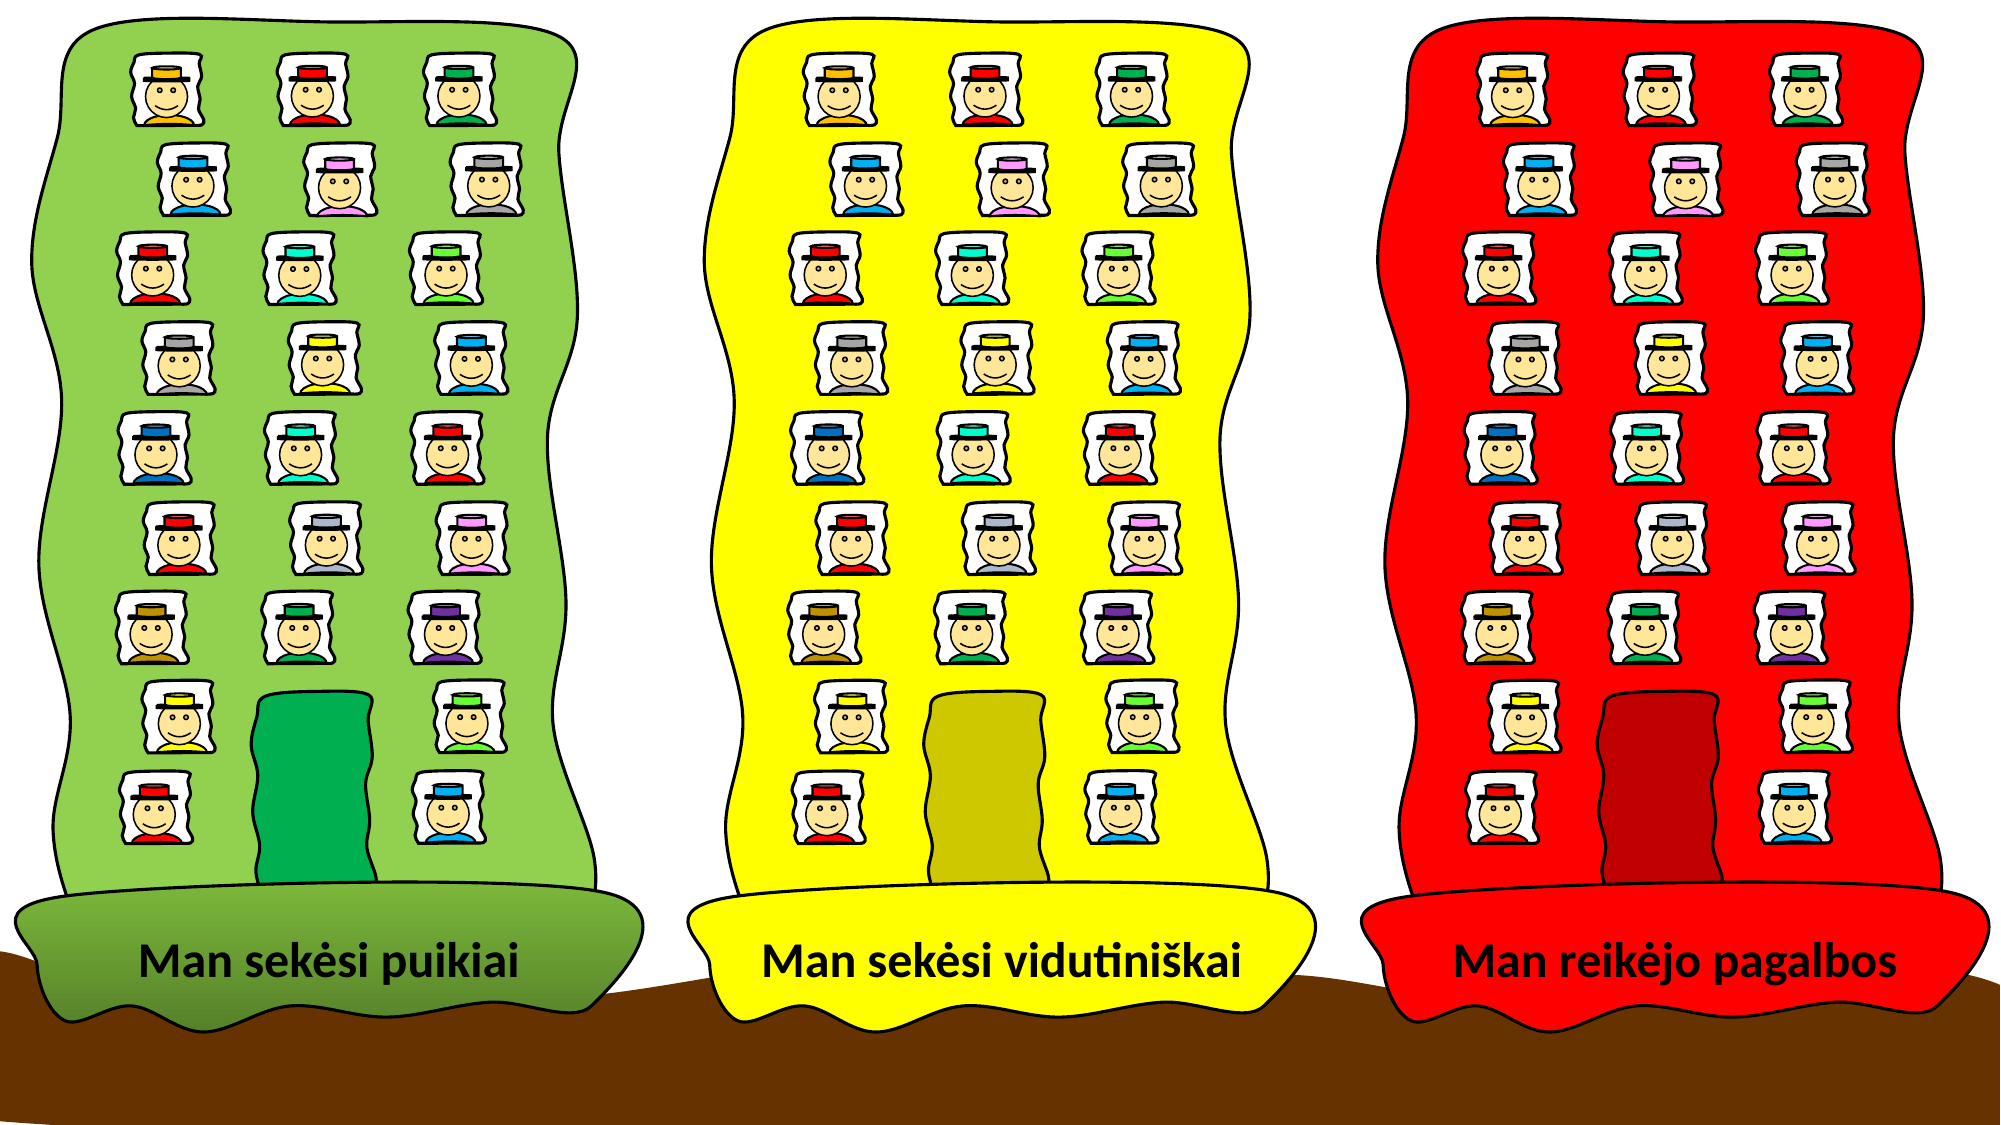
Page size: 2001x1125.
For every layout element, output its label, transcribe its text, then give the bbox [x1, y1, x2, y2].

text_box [299, 334, 351, 394]
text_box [950, 424, 1001, 484]
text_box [277, 424, 329, 484]
text_box [1781, 500, 1857, 576]
text_box [407, 590, 483, 665]
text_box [276, 603, 327, 663]
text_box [143, 66, 194, 126]
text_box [289, 65, 340, 125]
text_box [260, 590, 336, 665]
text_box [828, 514, 879, 574]
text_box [1121, 334, 1172, 394]
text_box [1622, 603, 1673, 663]
text_box [1768, 51, 1844, 127]
text_box [1486, 320, 1563, 396]
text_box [133, 424, 184, 484]
text_box [1083, 769, 1159, 845]
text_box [1794, 514, 1846, 574]
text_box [828, 335, 880, 395]
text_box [805, 424, 856, 484]
text_box [703, 17, 1270, 894]
text_box [250, 690, 378, 883]
text_box [1463, 410, 1539, 486]
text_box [1768, 604, 1819, 663]
text_box [788, 230, 864, 306]
text_box [789, 410, 865, 486]
text_box [1778, 678, 1854, 754]
text_box Man sekėsi puikiai [14, 881, 644, 1034]
text_box [1779, 320, 1855, 396]
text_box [1649, 514, 1700, 574]
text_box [466, 155, 517, 215]
text_box [129, 51, 205, 127]
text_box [131, 784, 182, 844]
text_box [1486, 679, 1563, 754]
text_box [425, 783, 476, 843]
text_box [828, 141, 905, 217]
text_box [1502, 335, 1553, 395]
text_box [1596, 690, 1724, 883]
text_box [934, 230, 1010, 306]
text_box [423, 244, 474, 304]
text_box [129, 244, 181, 304]
text_box [261, 230, 338, 306]
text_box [156, 693, 207, 753]
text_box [804, 784, 855, 844]
text_box Man reikėjo pagalbos [1360, 881, 1991, 1034]
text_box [829, 693, 880, 753]
text_box [1104, 678, 1181, 754]
text_box [115, 230, 191, 306]
text_box [1488, 500, 1564, 576]
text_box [1771, 783, 1822, 843]
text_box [1623, 245, 1674, 304]
text_box [114, 590, 190, 665]
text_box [1116, 693, 1167, 753]
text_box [1489, 66, 1541, 126]
text_box [933, 590, 1009, 665]
text_box [813, 320, 889, 396]
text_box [170, 155, 221, 215]
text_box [1097, 783, 1149, 843]
text_box [959, 320, 1036, 396]
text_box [448, 514, 500, 574]
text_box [1138, 155, 1189, 215]
text_box [922, 690, 1050, 883]
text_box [1108, 65, 1159, 125]
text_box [444, 693, 495, 753]
text_box [1106, 320, 1182, 396]
text_box [288, 500, 364, 576]
text_box [1080, 230, 1157, 306]
text_box [814, 500, 890, 576]
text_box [277, 245, 328, 304]
text_box [975, 141, 1051, 217]
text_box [949, 245, 1000, 304]
text_box [935, 410, 1012, 486]
text_box [948, 51, 1024, 127]
text_box [1460, 590, 1536, 665]
text_box [791, 769, 867, 845]
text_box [316, 157, 368, 217]
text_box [989, 157, 1040, 217]
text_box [802, 244, 853, 304]
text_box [800, 604, 852, 663]
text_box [1794, 334, 1845, 394]
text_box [1662, 157, 1714, 217]
text_box [117, 410, 193, 486]
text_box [424, 424, 476, 484]
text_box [1097, 424, 1148, 484]
text_box Man sekėsi vidutiniškai [686, 881, 1317, 1034]
text_box [1753, 590, 1829, 665]
text_box [1648, 141, 1724, 217]
text_box [1095, 51, 1171, 127]
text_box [1645, 334, 1697, 394]
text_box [1790, 693, 1841, 753]
text_box [1755, 410, 1832, 486]
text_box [448, 334, 499, 394]
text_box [1516, 155, 1567, 215]
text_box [156, 514, 207, 574]
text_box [816, 66, 867, 126]
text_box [1623, 424, 1675, 484]
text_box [1477, 784, 1528, 844]
text_box [1606, 590, 1682, 665]
text_box [1079, 590, 1155, 665]
text_box [1464, 769, 1540, 845]
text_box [1502, 693, 1553, 753]
text_box [0, 950, 2000, 1125]
text_box [1608, 230, 1684, 306]
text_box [303, 514, 354, 574]
text_box [1082, 410, 1158, 486]
text_box [156, 141, 232, 217]
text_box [1502, 514, 1553, 574]
text_box [802, 51, 878, 127]
text_box [1795, 141, 1871, 217]
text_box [1095, 244, 1147, 304]
text_box [1757, 769, 1833, 845]
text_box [436, 65, 487, 125]
text_box [961, 500, 1037, 576]
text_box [1635, 65, 1686, 125]
text_box [1634, 500, 1710, 576]
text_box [1770, 424, 1822, 484]
text_box [435, 500, 511, 576]
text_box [422, 604, 473, 663]
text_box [972, 334, 1023, 394]
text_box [1475, 244, 1527, 304]
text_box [1474, 604, 1525, 663]
text_box [449, 141, 525, 217]
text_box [948, 603, 1000, 663]
text_box [1461, 230, 1537, 306]
text_box [433, 320, 509, 396]
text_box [1782, 65, 1833, 125]
text_box [1609, 410, 1685, 486]
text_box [1095, 604, 1146, 663]
text_box [411, 769, 487, 845]
text_box [1121, 141, 1197, 217]
text_box [276, 51, 352, 127]
text_box [409, 410, 485, 486]
text_box [263, 410, 339, 486]
text_box [786, 590, 862, 665]
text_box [976, 514, 1027, 574]
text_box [1479, 424, 1530, 484]
text_box [1502, 141, 1578, 217]
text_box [842, 155, 894, 215]
text_box [1376, 17, 1943, 894]
text_box [1475, 51, 1551, 127]
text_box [128, 604, 179, 663]
text_box [287, 320, 363, 396]
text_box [1121, 514, 1172, 574]
text_box [302, 141, 378, 217]
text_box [156, 335, 207, 395]
text_box [1107, 500, 1183, 576]
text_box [1769, 244, 1820, 304]
text_box [813, 679, 889, 754]
text_box [30, 17, 597, 895]
text_box [1633, 320, 1709, 396]
text_box [408, 230, 484, 306]
text_box [422, 51, 498, 127]
text_box [118, 769, 194, 845]
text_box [962, 65, 1013, 125]
text_box [140, 679, 217, 754]
text_box [1754, 230, 1830, 306]
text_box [1812, 155, 1863, 215]
text_box [142, 500, 218, 576]
text_box [140, 320, 217, 396]
text_box [1622, 51, 1698, 127]
text_box [432, 678, 508, 754]
